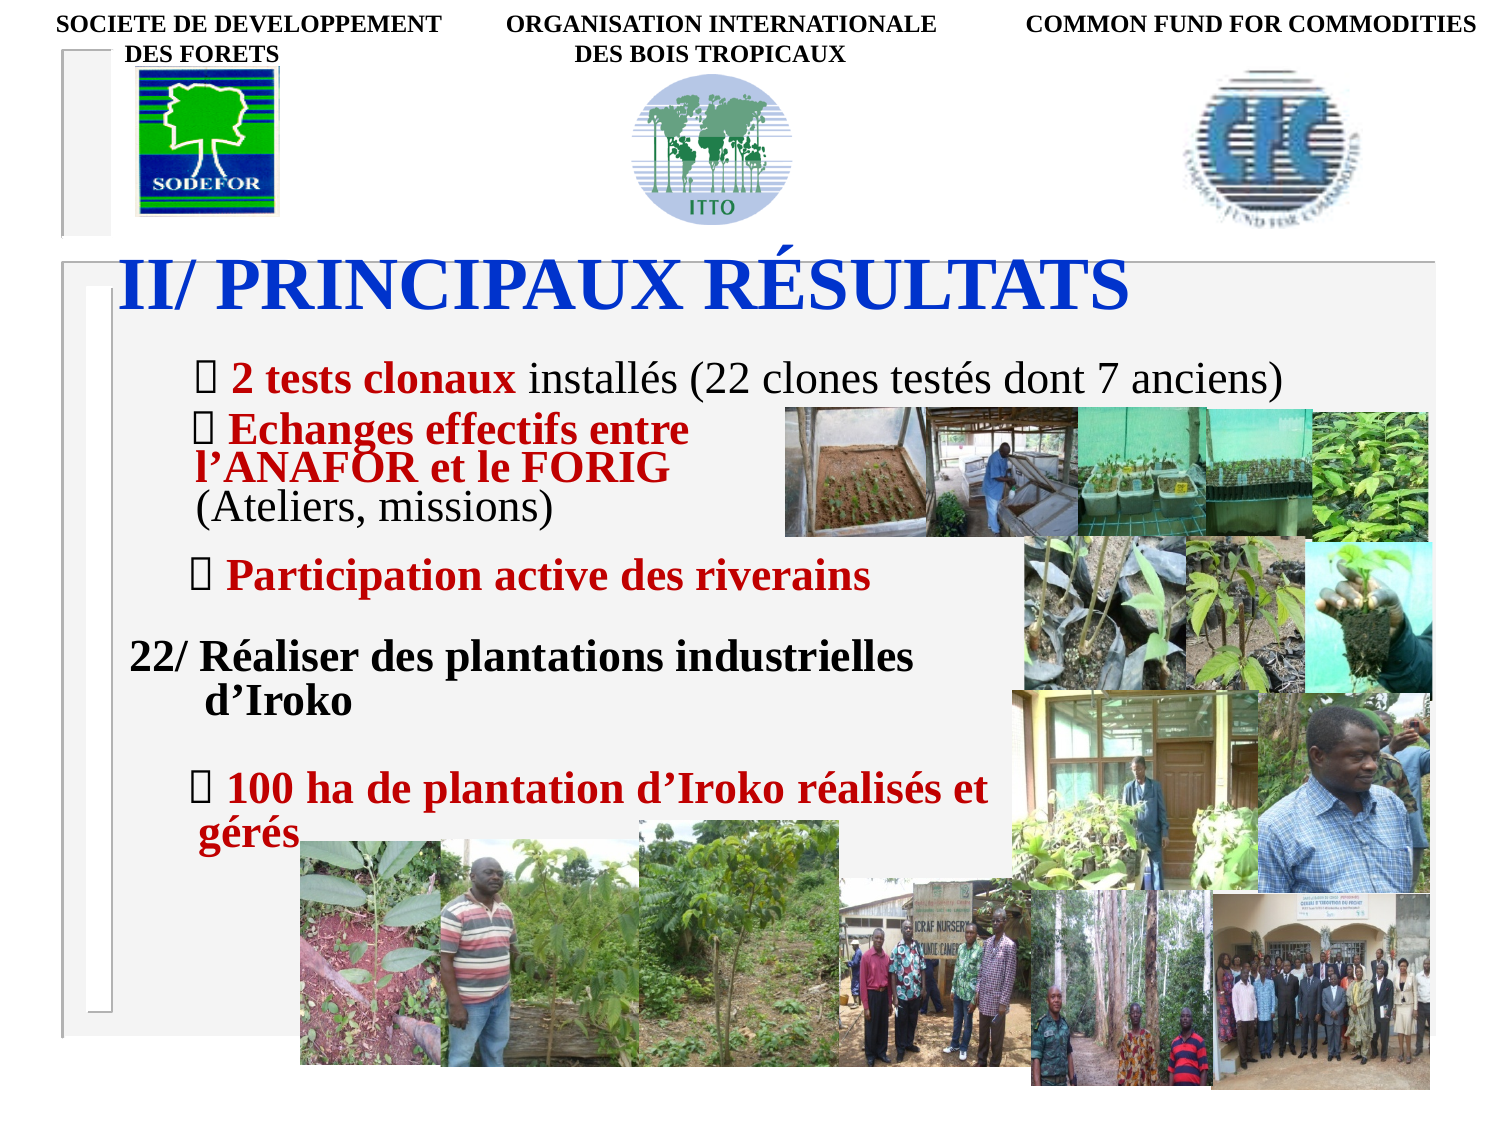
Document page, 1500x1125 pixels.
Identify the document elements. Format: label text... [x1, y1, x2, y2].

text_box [784, 407, 1429, 542]
text_box  Participation active des riverains 22/ Réaliser des plantations industrielles d’Iroko  100 ha de plantation d’Iroko réalisés et gérés [114, 552, 826, 864]
picture [629, 74, 793, 226]
picture [1031, 890, 1213, 1086]
text_box II/ PRINCIPAUX Résultats  2 tests clonaux installés (22 clones testés dont 7 anciens) [102, 244, 1430, 409]
picture [135, 66, 280, 217]
picture [639, 820, 839, 1067]
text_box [831, 535, 1433, 1091]
text_box SOCIETE DE DEVELOPPEMENT ORGANISATION INTERNATIONALE COMMON FUND FOR COMMODITIES DES FORETS DES BOIS TROPICAUX [41, 0, 1500, 75]
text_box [299, 838, 634, 1067]
picture [1174, 66, 1363, 230]
text_box  Echanges effectifs entre l’ANAFOR et le FORIG (Ateliers, missions) [105, 406, 783, 537]
